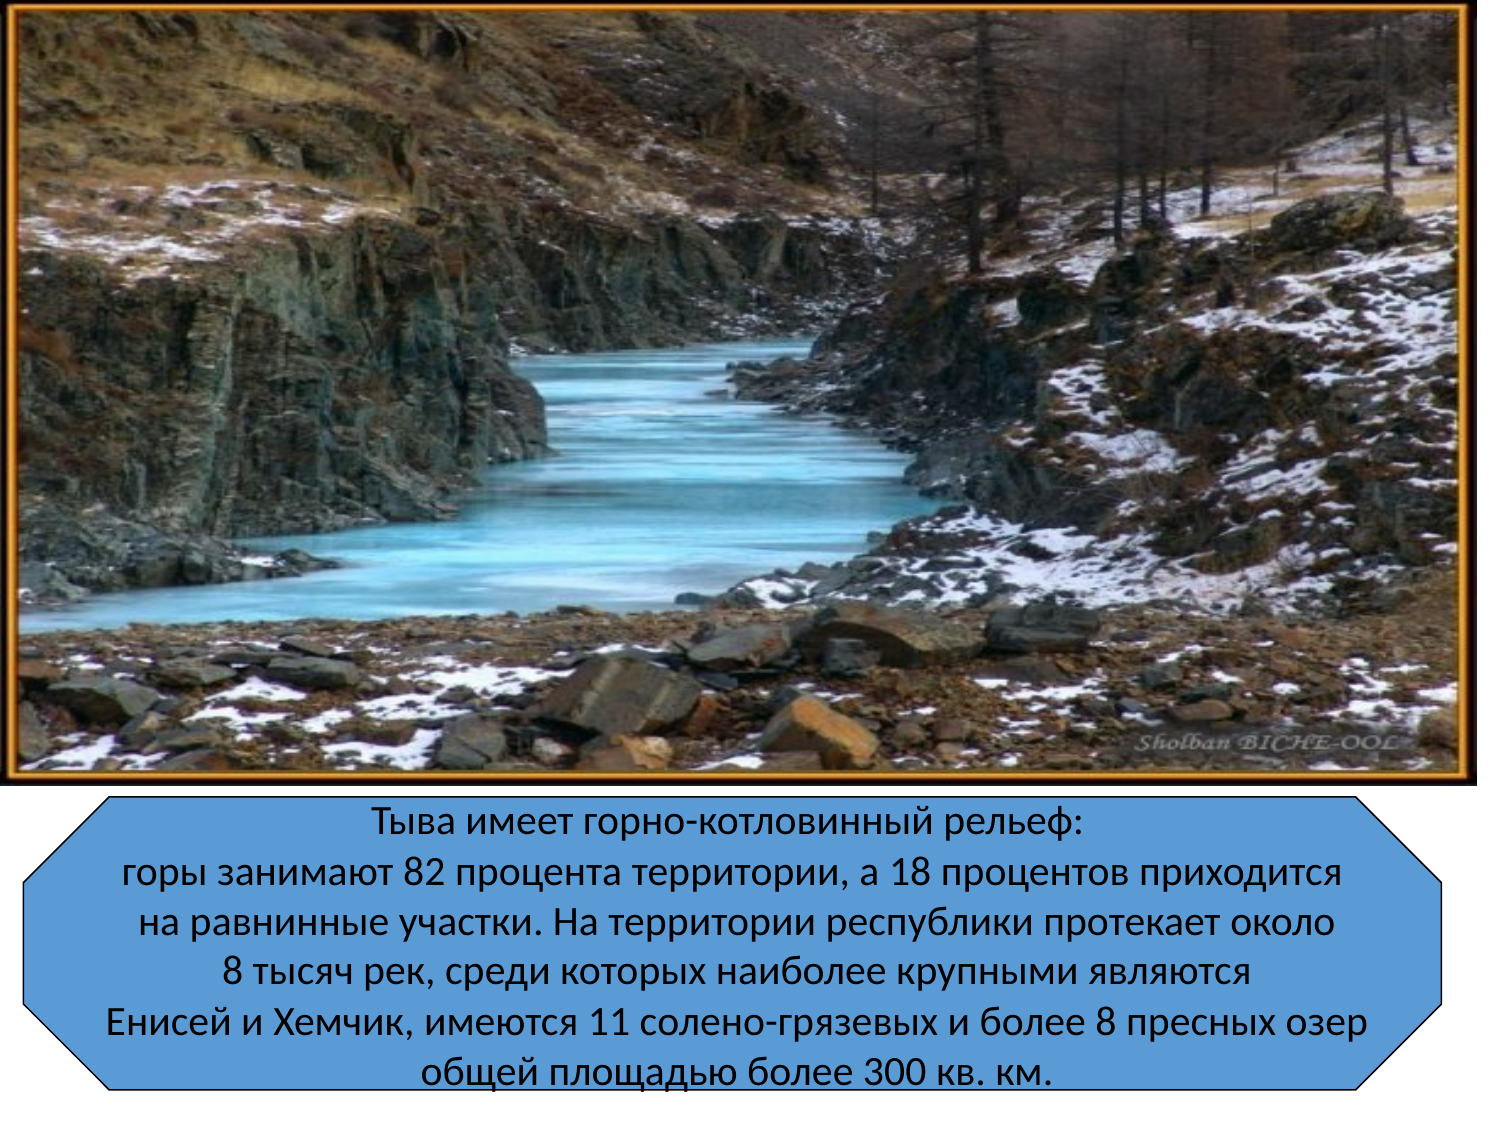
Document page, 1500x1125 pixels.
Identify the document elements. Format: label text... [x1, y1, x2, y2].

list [0, 0, 1477, 786]
text_box Тыва имеет горно-котловинный рельеф: горы занимают 82 процента территории, а 18 процентов приходится на равнинные участки. На территории республики протекает около 8 тысяч рек, среди которых наиболее крупными являются Енисей и Хемчик, имеются 11 солено-грязевых и более 8 пресных озер общей площадью более 300 кв. км. [23, 796, 1442, 1090]
